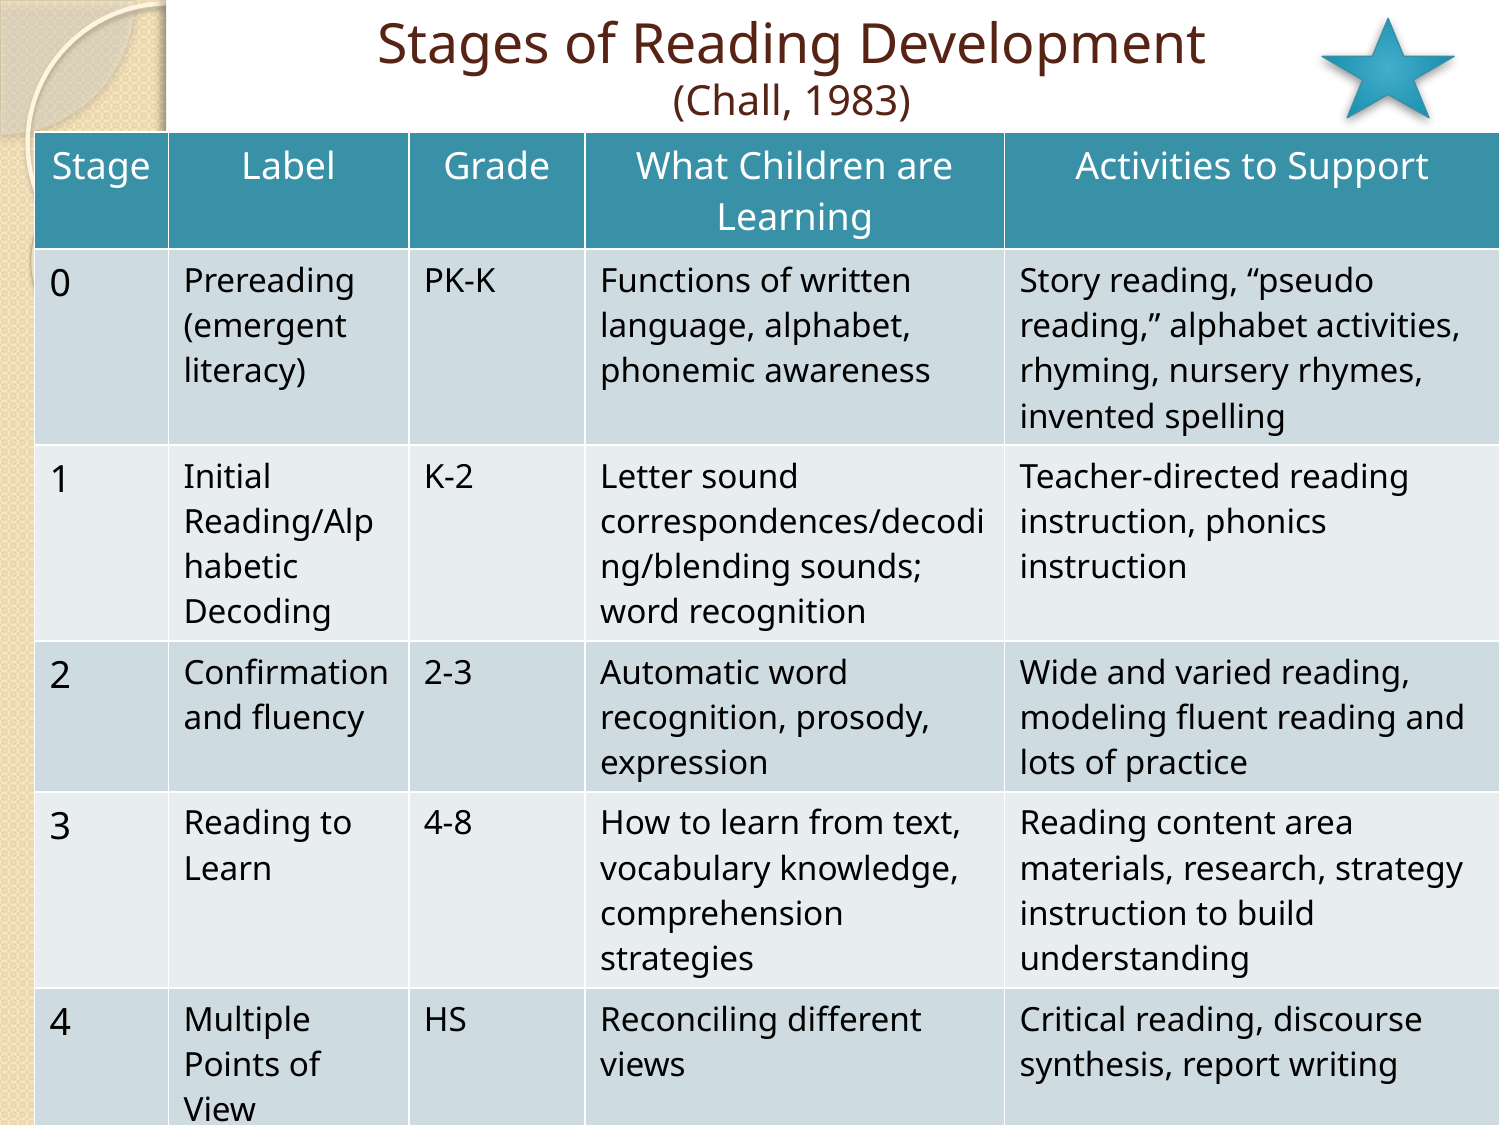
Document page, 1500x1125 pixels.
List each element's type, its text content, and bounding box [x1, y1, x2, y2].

table_cell 2 [35, 642, 168, 791]
table_header What Children are Learning [586, 133, 1004, 248]
table_cell Critical reading, discourse synthesis, report writing [1005, 989, 1499, 1125]
table_cell Teacher-directed reading instruction, phonics instruction [1005, 446, 1499, 640]
table_cell PK-K [410, 250, 584, 444]
table_cell HS [410, 989, 584, 1125]
table_cell Story reading, “pseudo reading,” alphabet activities, rhyming, nursery rhymes, invented spelling [1005, 250, 1499, 444]
table_cell How to learn from text, vocabulary knowledge, comprehension strategies [586, 793, 1004, 987]
title Stages of Reading Development (Chall, 1983) [177, 0, 1408, 131]
table_cell Prereading (emergent literacy) [169, 250, 408, 444]
table_cell Functions of written language, alphabet, phonemic awareness [586, 250, 1004, 444]
text_box [1321, 17, 1455, 119]
table_cell 2-3 [410, 642, 584, 791]
table_cell 3 [35, 793, 168, 987]
table_cell Initial Reading/Alphabetic Decoding [169, 446, 408, 640]
table_cell 4 [35, 989, 168, 1125]
table_cell Reading to Learn [169, 793, 408, 987]
table_cell Letter sound correspondences/decoding/blending sounds; word recognition [586, 446, 1004, 640]
table_cell Reading content area materials, research, strategy instruction to build understanding [1005, 793, 1499, 987]
table_cell 1 [35, 446, 168, 640]
table_header Label [169, 133, 408, 248]
table_cell Wide and varied reading, modeling fluent reading and lots of practice [1005, 642, 1499, 791]
table_header Grade [410, 133, 584, 248]
table_cell 4-8 [410, 793, 584, 987]
table_cell Confirmation and fluency [169, 642, 408, 791]
table_cell K-2 [410, 446, 584, 640]
table_cell Multiple Points of View [169, 989, 408, 1125]
table_cell Automatic word recognition, prosody, expression [586, 642, 1004, 791]
table_header Activities to Support [1005, 133, 1499, 248]
table_header Stage [35, 133, 168, 248]
table_cell 0 [35, 250, 168, 444]
table_cell Reconciling different views [586, 989, 1004, 1125]
